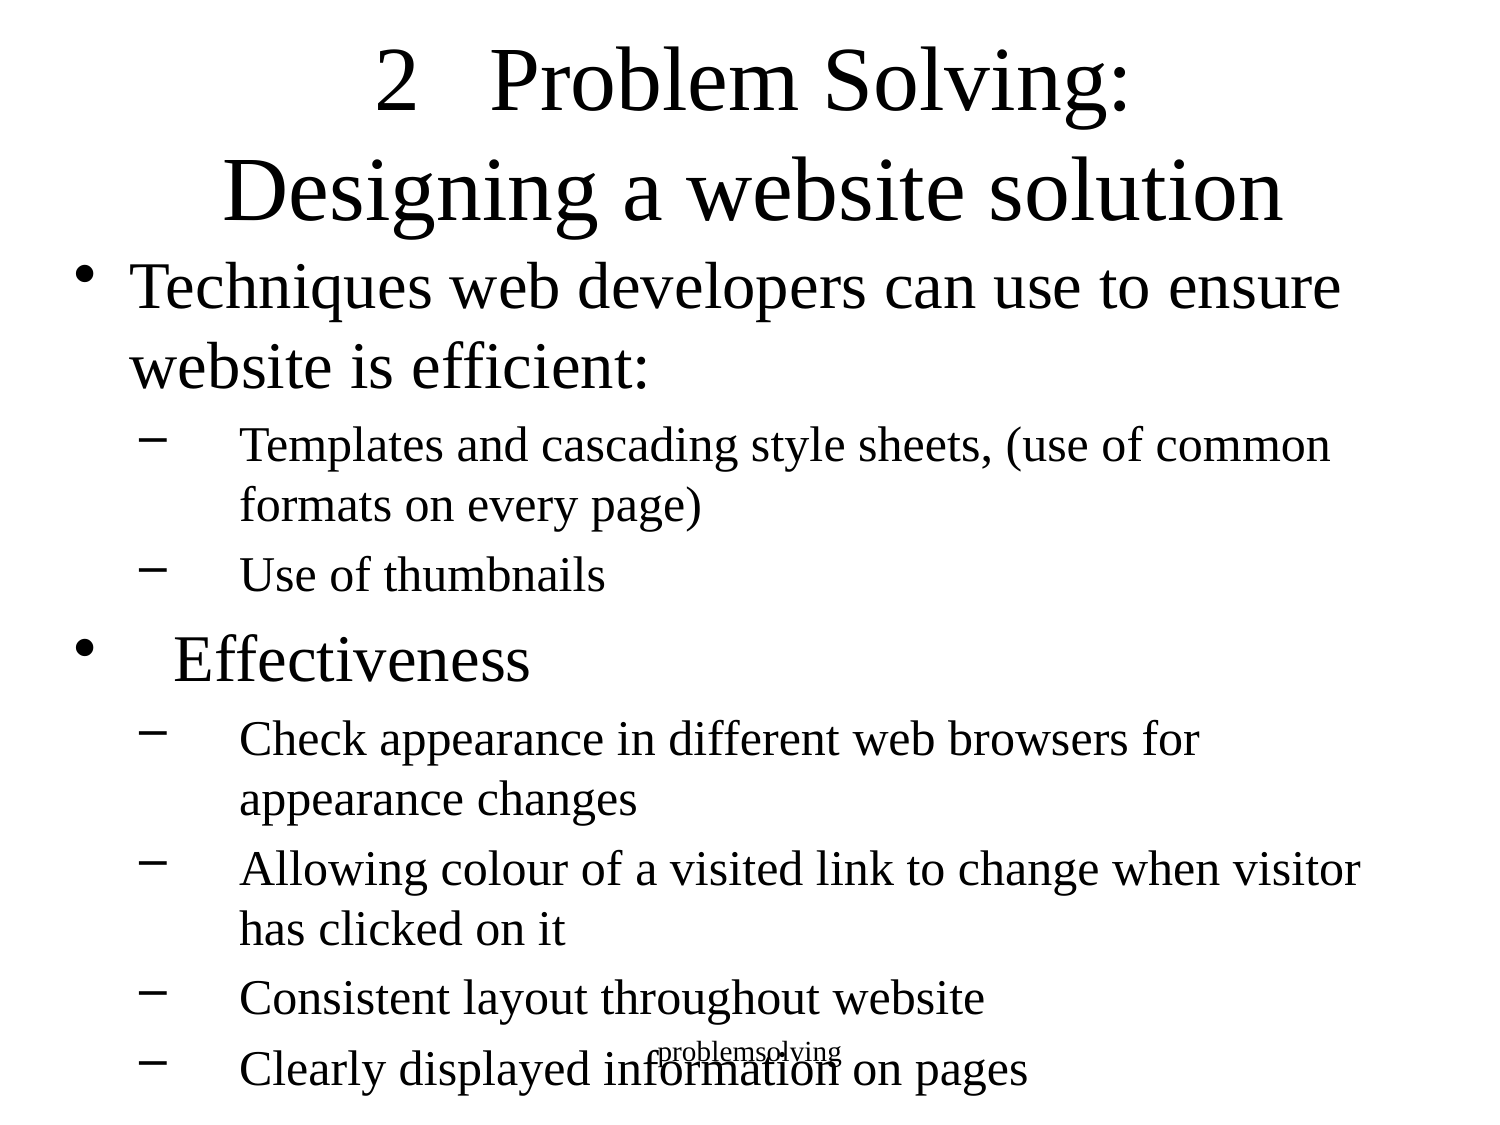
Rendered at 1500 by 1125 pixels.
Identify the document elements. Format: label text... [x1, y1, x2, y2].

list Techniques web developers can use to ensure website is efficient: Templates and cascading style sheets, (use of common formats on every page) Use of thumbnails Effectiveness Check appearance in different web browsers for appearance changes Allowing colour of a visited link to change when visitor has clicked on it Consistent layout throughout website Clearly displayed information on pages [58, 234, 1430, 1125]
title 2 Problem Solving: Designing a website solution [116, 34, 1393, 223]
